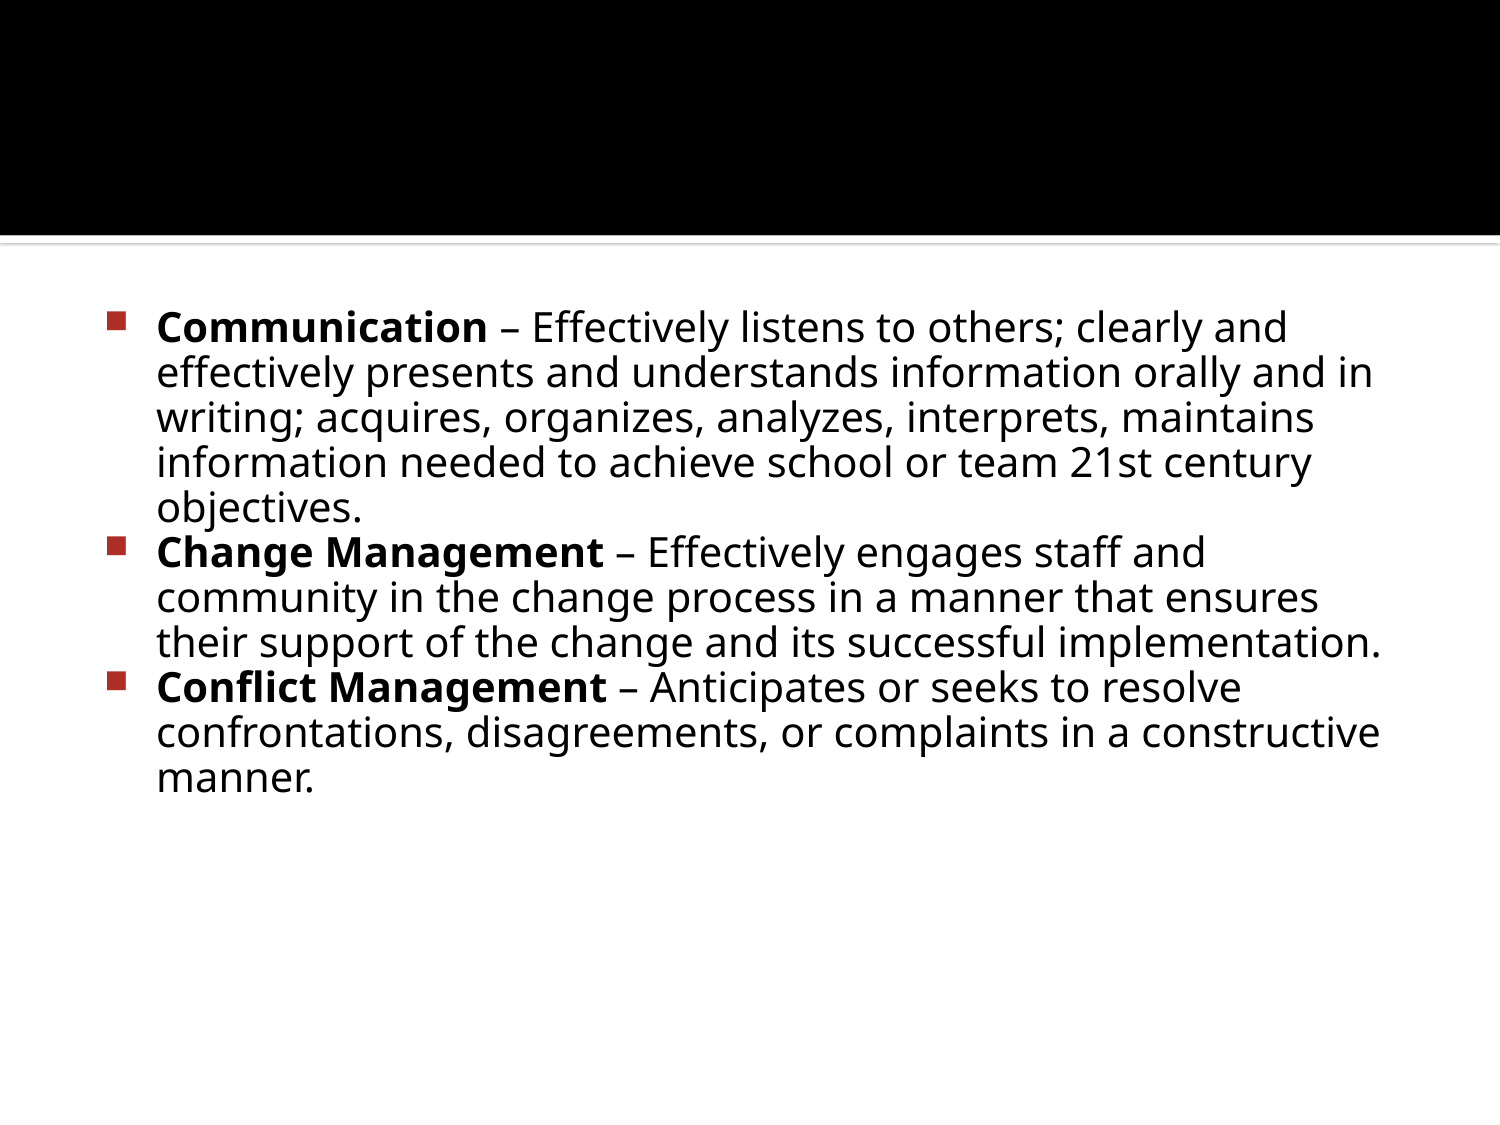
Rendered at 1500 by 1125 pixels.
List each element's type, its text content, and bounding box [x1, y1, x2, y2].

list Communication – Effectively listens to others; clearly and effectively presents and understands information orally and in writing; acquires, organizes, analyzes, interprets, maintains information needed to achieve school or team 21st century objectives. Change Management – Effectively engages staff and community in the change process in a manner that ensures their support of the change and its successful implementation. Conflict Management – Anticipates or seeks to resolve confrontations, disagreements, or complaints in a constructive manner. [75, 291, 1425, 1050]
